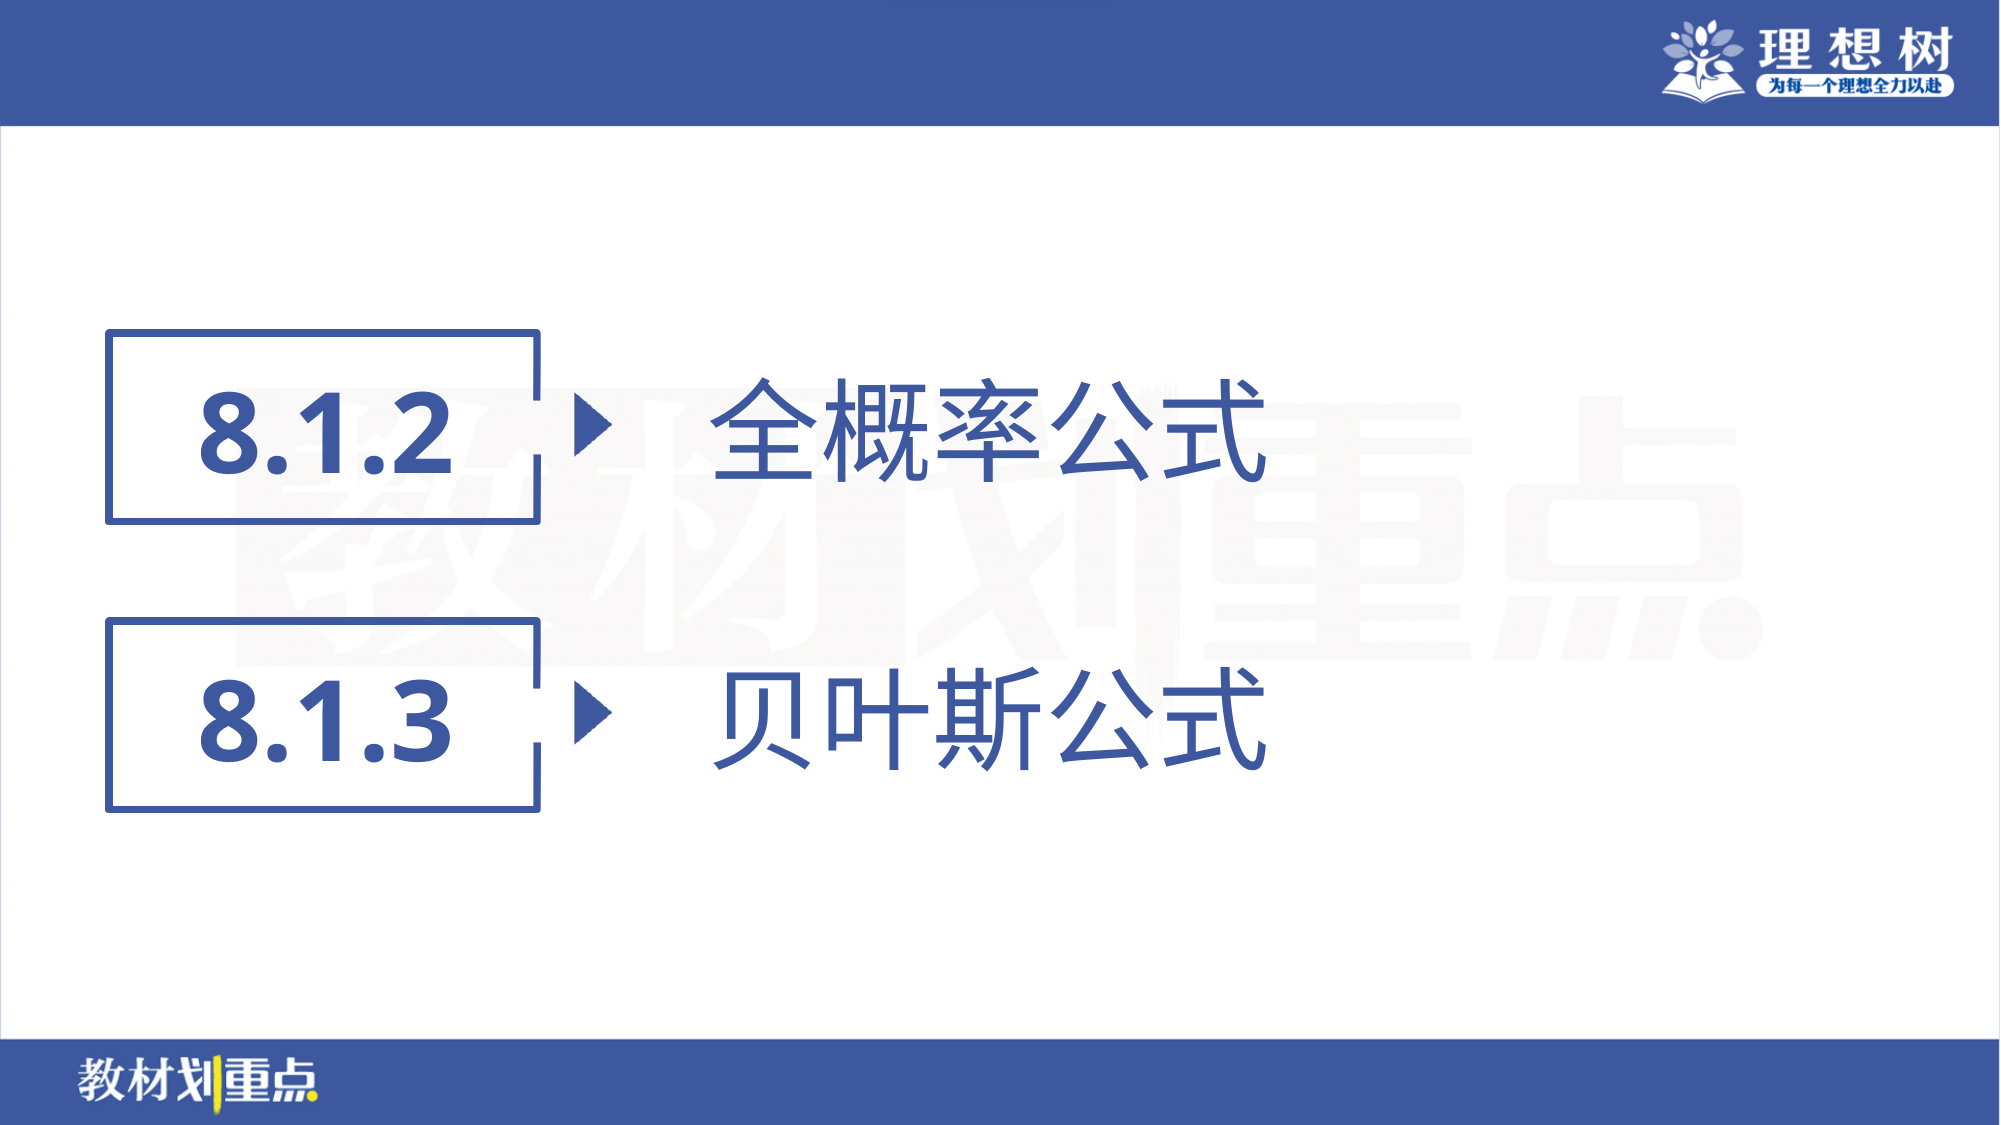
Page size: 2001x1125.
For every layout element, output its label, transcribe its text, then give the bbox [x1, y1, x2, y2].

text_box 全概率公式 [708, 336, 1967, 519]
text_box 贝叶斯公式 [708, 623, 1967, 807]
picture [0, 0, 2000, 1125]
